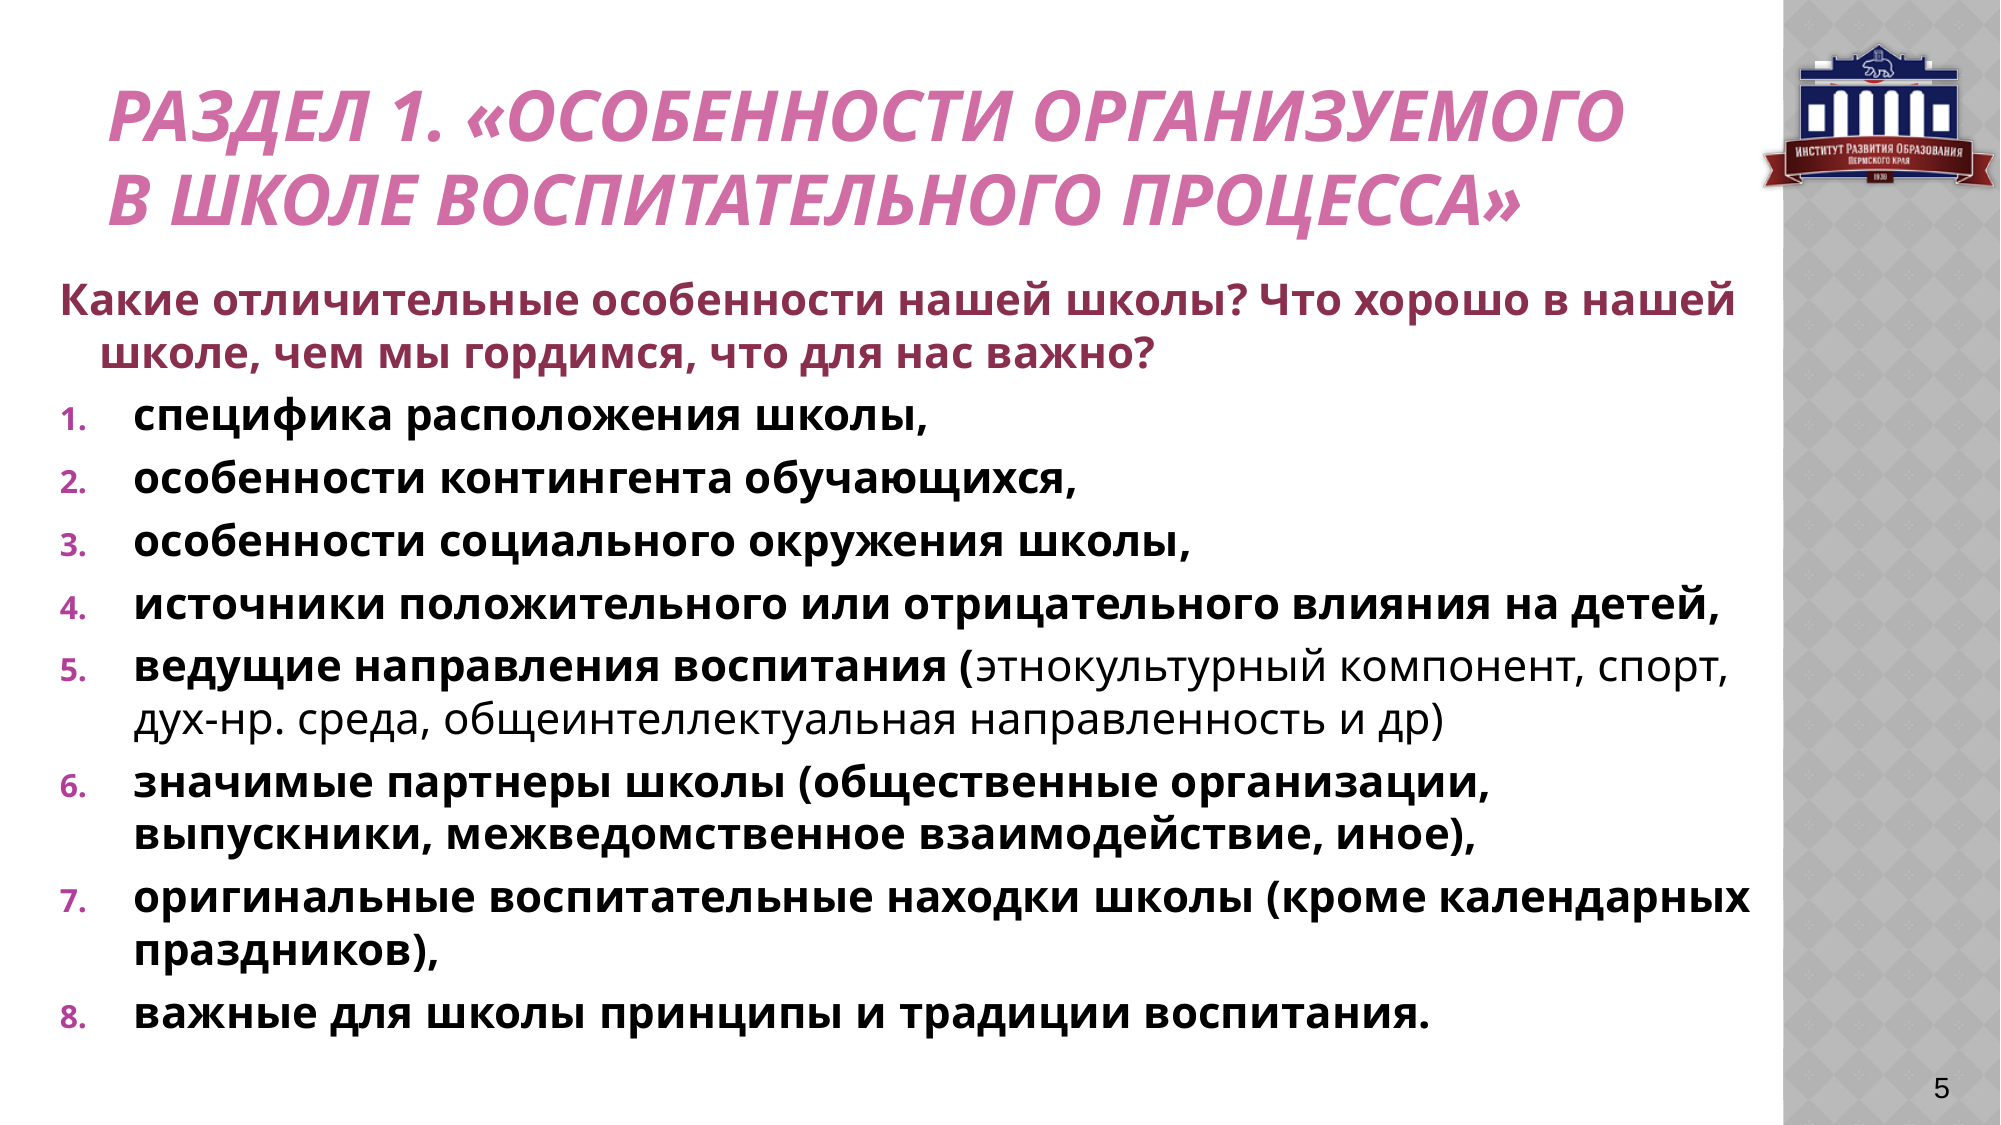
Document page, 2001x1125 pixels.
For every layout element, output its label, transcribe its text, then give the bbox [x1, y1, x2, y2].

title Раздел 1. «Особенности организуемого в школе воспитательного процесса» [99, 52, 1684, 240]
list Какие отличительные особенности нашей школы? Что хорошо в нашей школе, чем мы гордимся, что для нас важно? специфика расположения школы, особенности контингента обучающихся, особенности социального окружения школы, источники положительного или отрицательного влияния на детей, ведущие направления воспитания (этнокультурный компонент, спорт, дух-нр. среда, общеинтеллектуальная направленность и др) значимые партнеры школы (общественные организации, выпускники, межведомственное взаимодействие, иное), оригинальные воспитательные находки школы (кроме календарных праздников), важные для школы принципы и традиции воспитания. [45, 264, 1777, 1059]
picture [1757, 38, 2000, 194]
